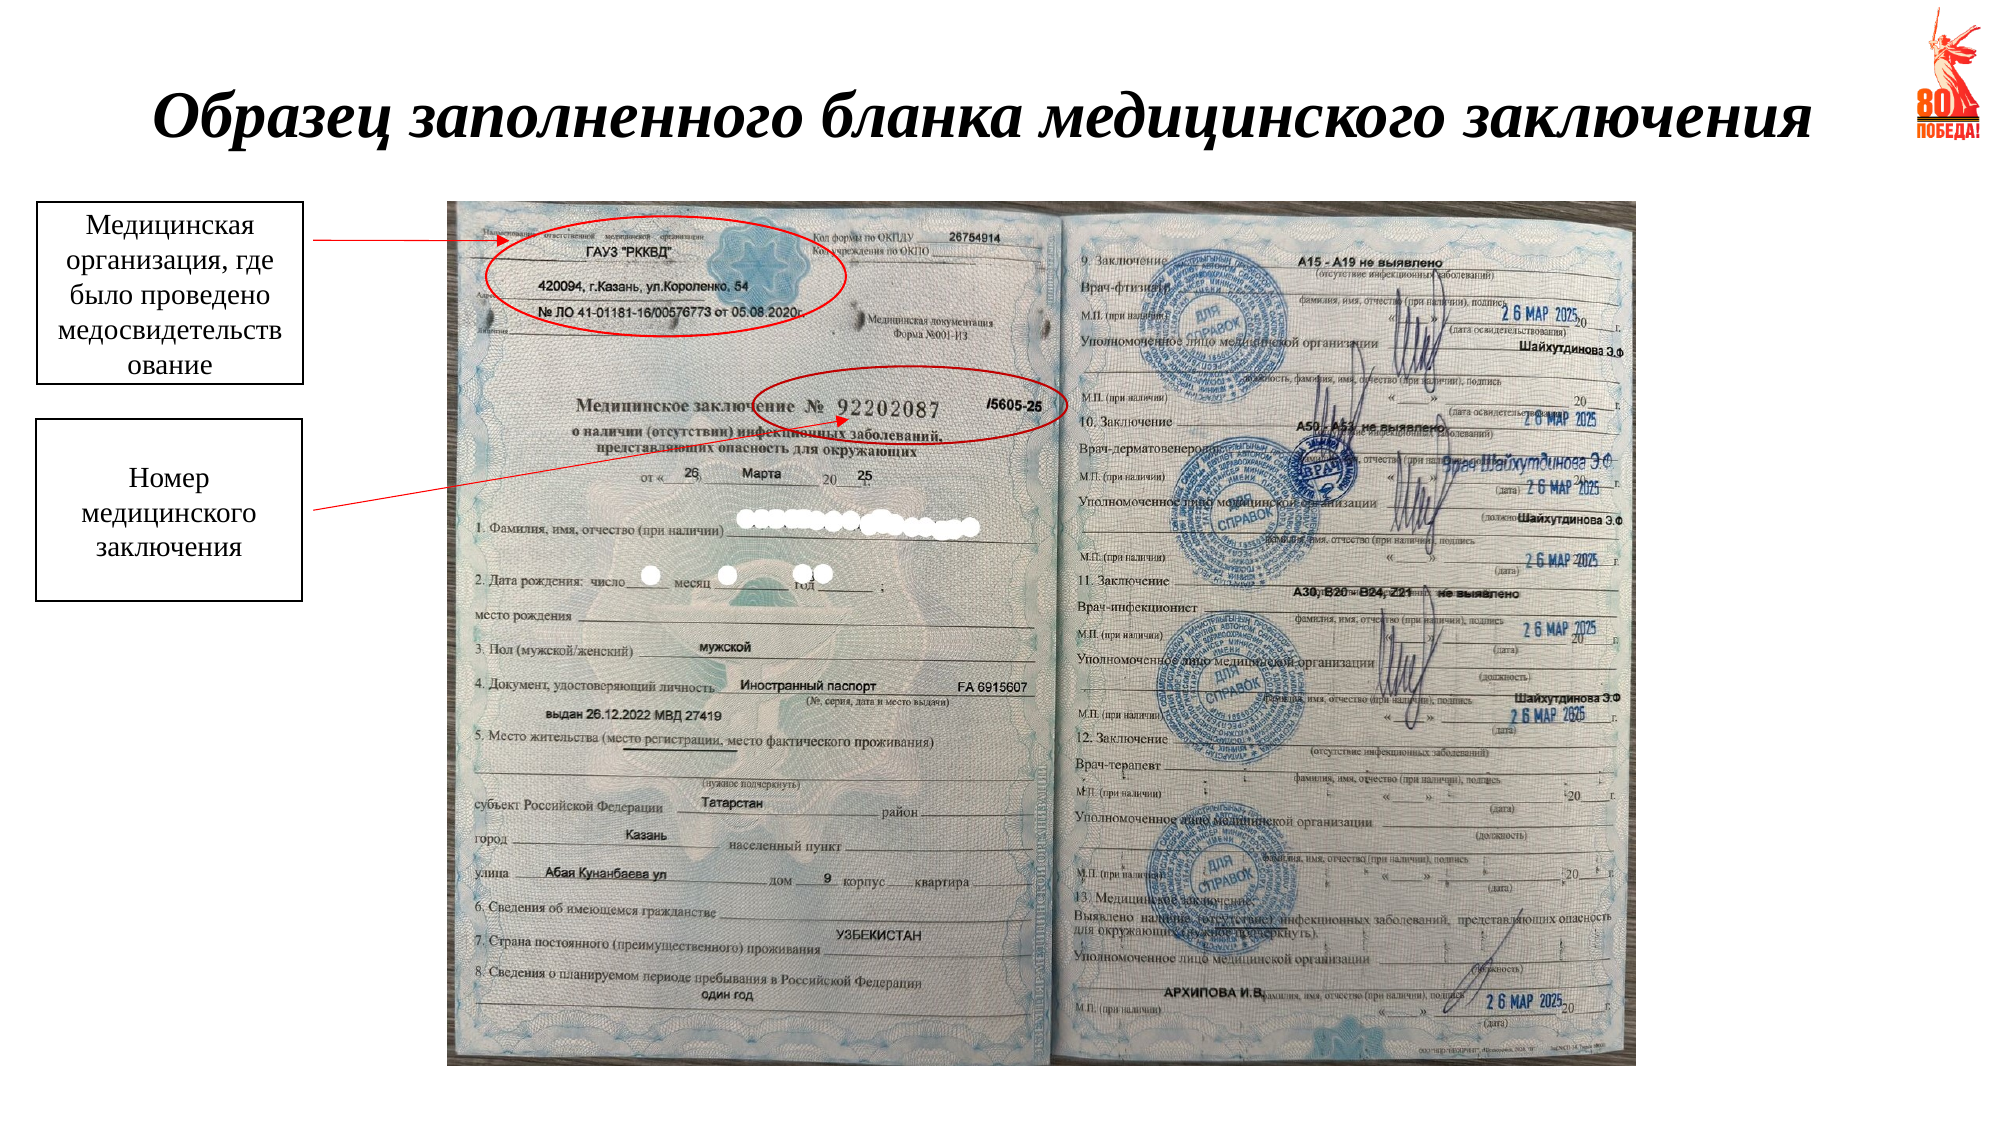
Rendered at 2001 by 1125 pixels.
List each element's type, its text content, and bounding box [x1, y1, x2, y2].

text_box Медицинская организация, где было проведено медосвидетельствование [36, 201, 304, 385]
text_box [313, 419, 849, 511]
title Образец заполненного бланка медицинского заключения [137, 59, 1863, 172]
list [447, 201, 1636, 1066]
picture [1896, 0, 2000, 147]
text_box Номер медицинского заключения [35, 418, 303, 602]
